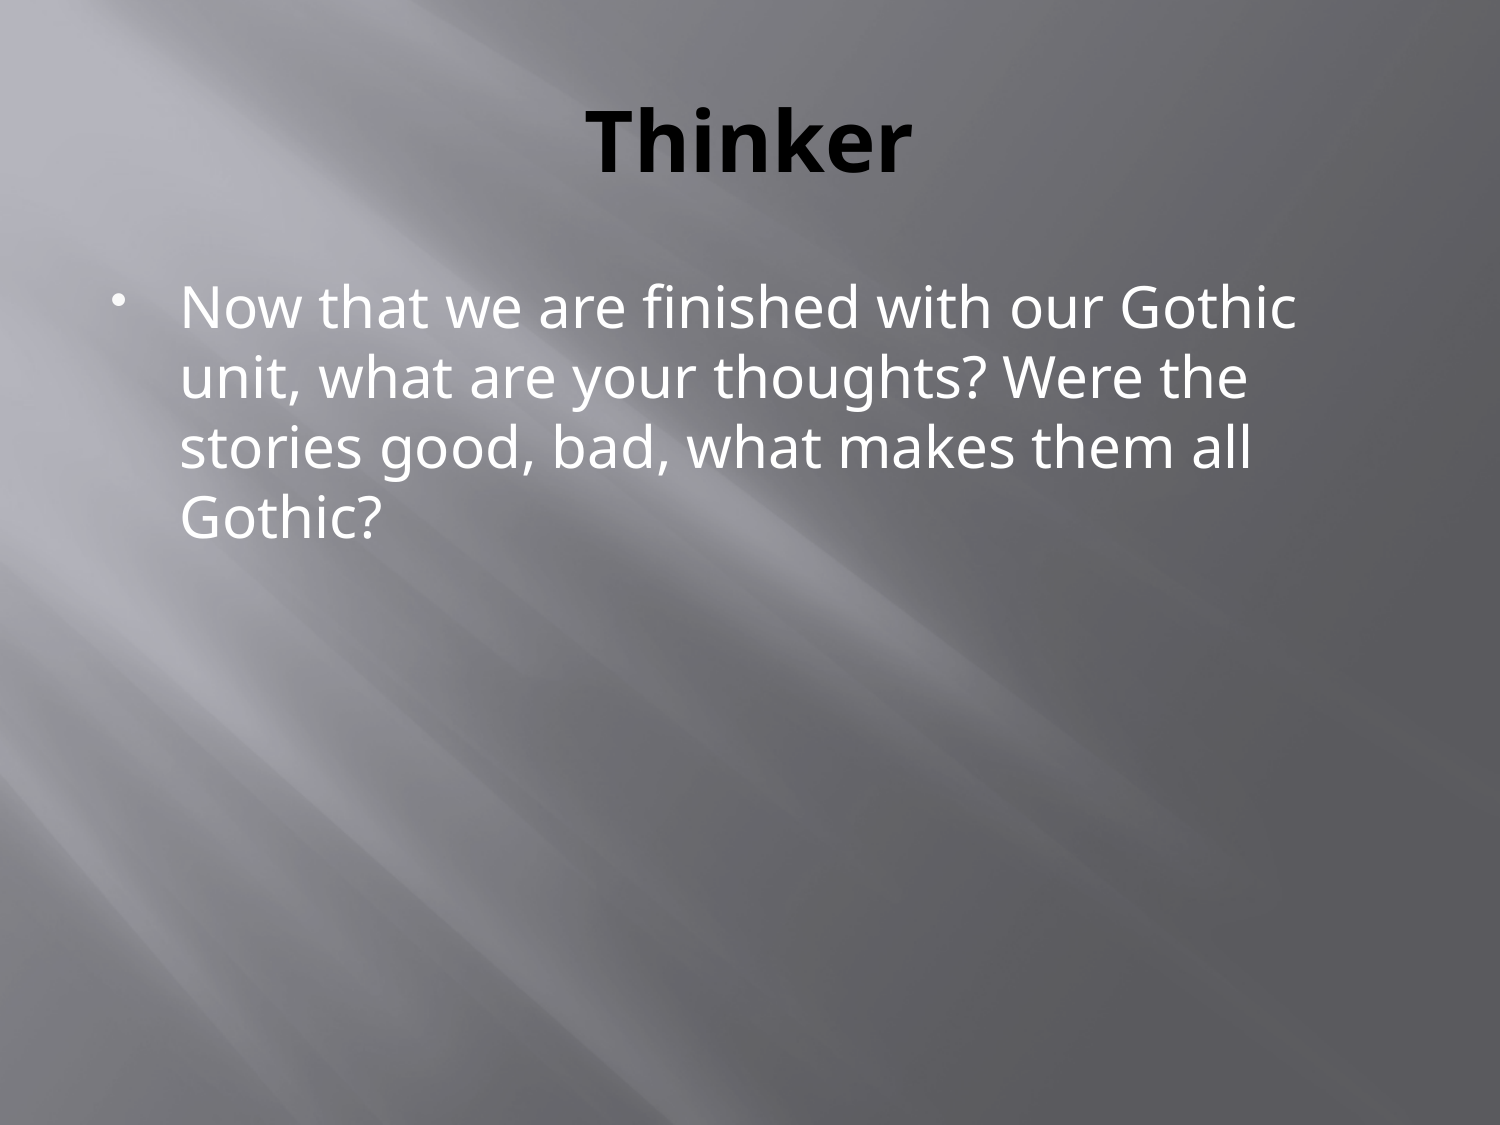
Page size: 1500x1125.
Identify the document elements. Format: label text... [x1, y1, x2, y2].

list Now that we are finished with our Gothic unit, what are your thoughts? Were the stories good, bad, what makes them all Gothic? [75, 262, 1425, 1035]
title Thinker [75, 45, 1425, 233]
